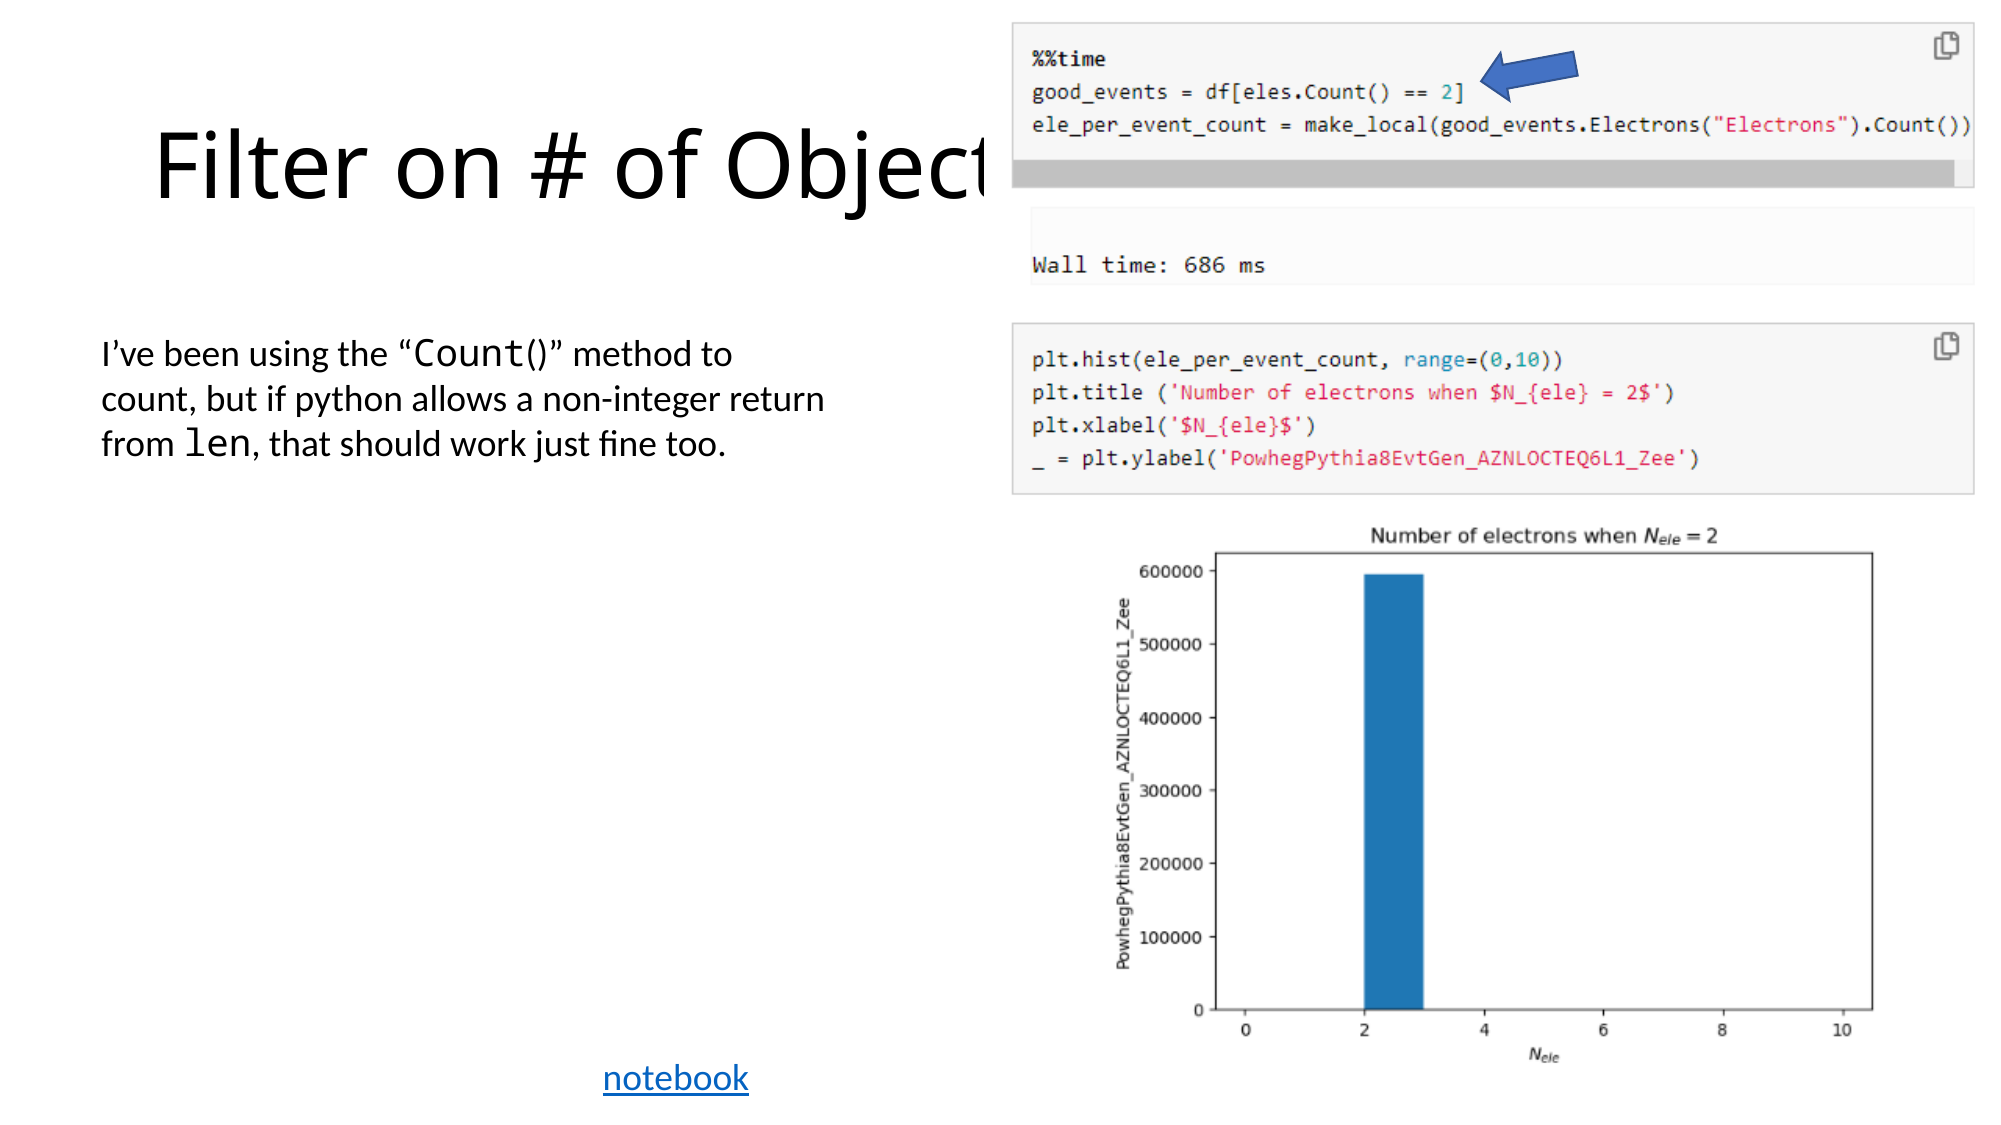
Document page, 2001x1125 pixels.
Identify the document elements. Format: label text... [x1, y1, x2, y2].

text_box notebook [587, 1046, 765, 1106]
picture [984, 0, 2000, 1110]
text_box I’ve been using the “Count()” method to count, but if python allows a non-integer return from len, that should work just fine too. [86, 321, 844, 472]
title Filter on # of Objects [137, 59, 984, 278]
